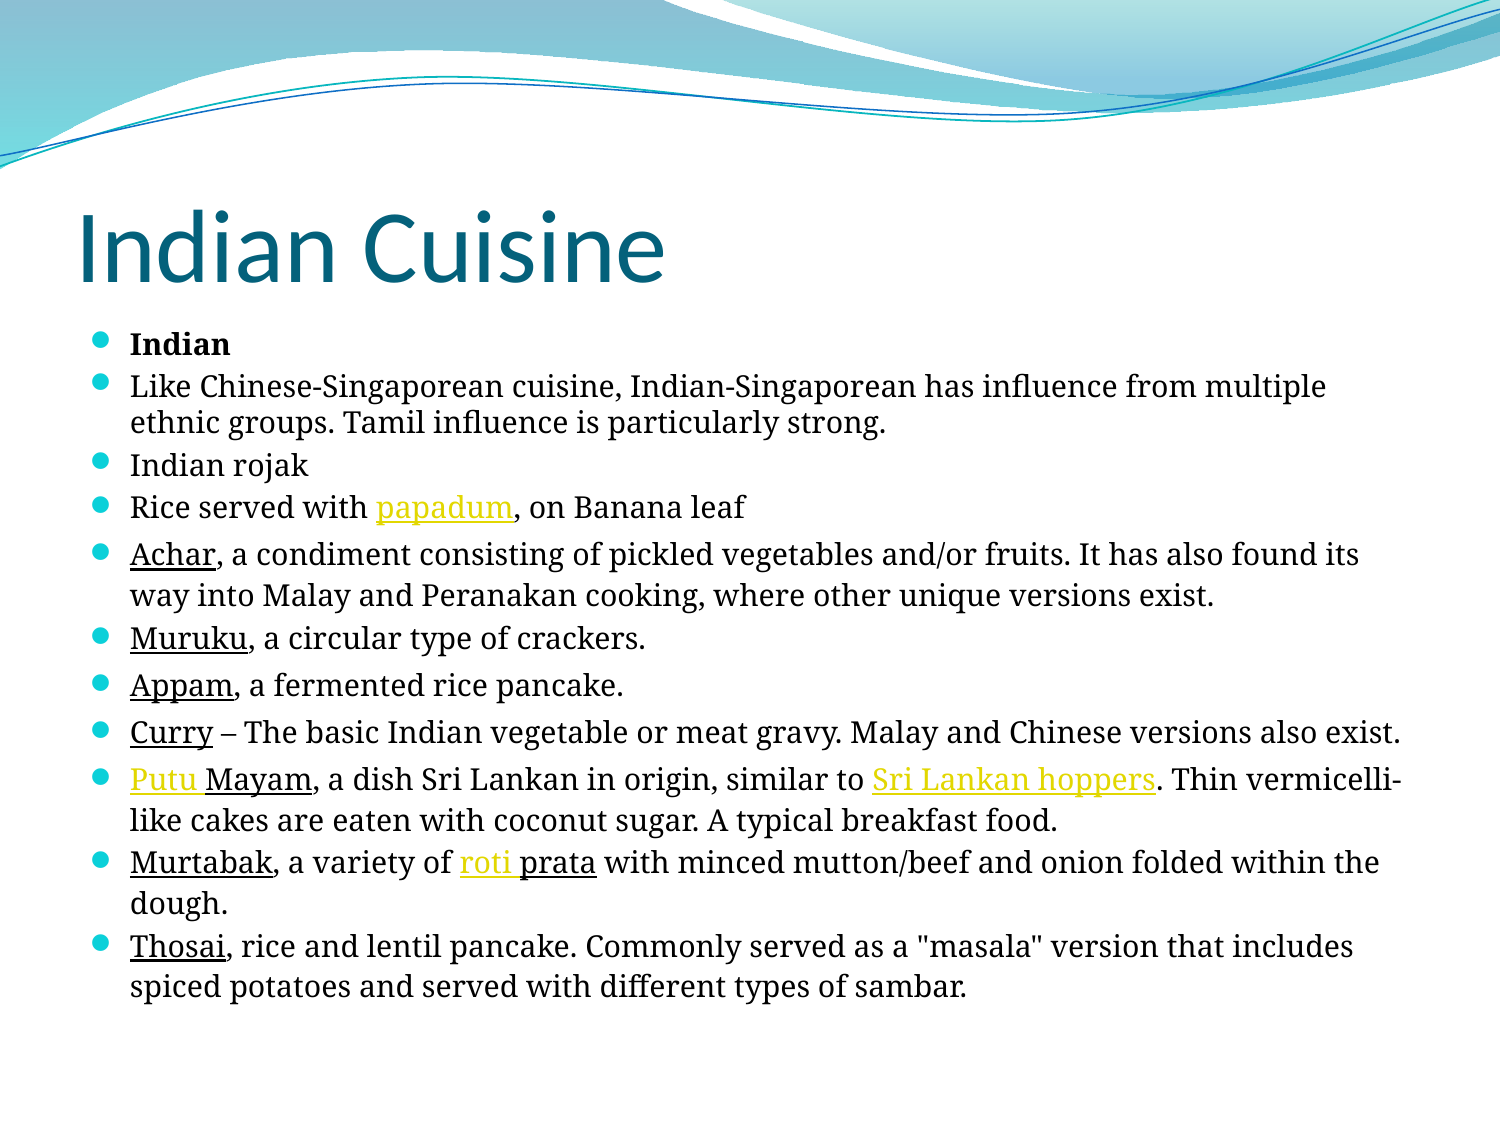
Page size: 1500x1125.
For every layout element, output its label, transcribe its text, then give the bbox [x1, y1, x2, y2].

title Indian Cuisine [75, 115, 1425, 303]
list Indian Like Chinese-Singaporean cuisine, Indian-Singaporean has influence from multiple ethnic groups. Tamil influence is particularly strong. Indian rojak Rice served with papadum, on Banana leaf Achar, a condiment consisting of pickled vegetables and/or fruits. It has also found its way into Malay and Peranakan cooking, where other unique versions exist. Muruku, a circular type of crackers. Appam, a fermented rice pancake. Curry – The basic Indian vegetable or meat gravy. Malay and Chinese versions also exist. Putu Mayam, a dish Sri Lankan in origin, similar to Sri Lankan hoppers. Thin vermicelli-like cakes are eaten with coconut sugar. A typical breakfast food. Murtabak, a variety of roti prata with minced mutton/beef and onion folded within the dough. Thosai, rice and lentil pancake. Commonly served as a "masala" version that includes spiced potatoes and served with different types of sambar. [75, 317, 1425, 1038]
